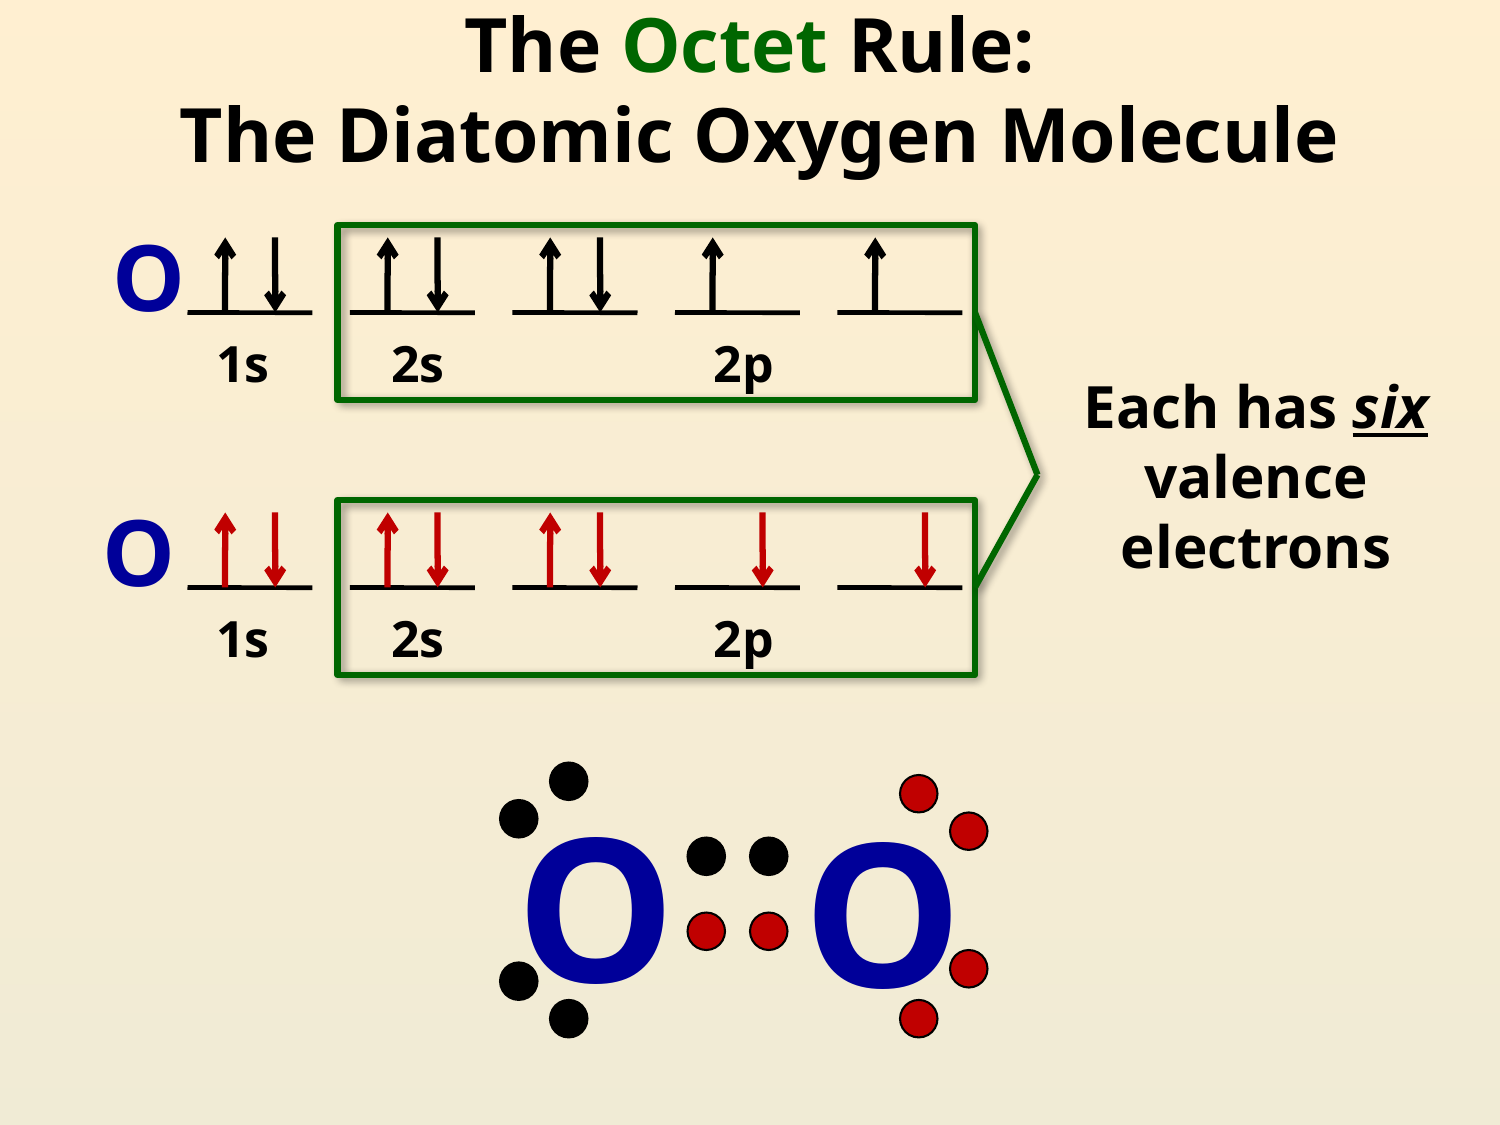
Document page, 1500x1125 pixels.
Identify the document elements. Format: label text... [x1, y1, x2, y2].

text_box [950, 812, 988, 850]
text_box O [501, 774, 691, 1030]
text_box [549, 999, 588, 1038]
text_box 1s [201, 324, 285, 400]
text_box [750, 912, 788, 951]
text_box [687, 912, 726, 951]
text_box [974, 475, 1038, 588]
text_box O [788, 779, 978, 1035]
text_box [900, 774, 938, 813]
text_box 1s [201, 599, 285, 675]
text_box O [88, 487, 191, 613]
text_box [687, 837, 726, 876]
text_box [950, 950, 988, 988]
title The Octet Rule: The Diatomic Oxygen Molecule [24, 0, 1476, 176]
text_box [974, 312, 1038, 475]
text_box O [97, 212, 224, 338]
text_box [500, 800, 538, 838]
text_box [900, 999, 938, 1038]
text_box [750, 837, 788, 876]
text_box [549, 762, 588, 801]
text_box [500, 962, 538, 1000]
text_box [337, 500, 975, 675]
text_box [337, 224, 975, 400]
text_box Each has six valence electrons [1041, 362, 1475, 588]
